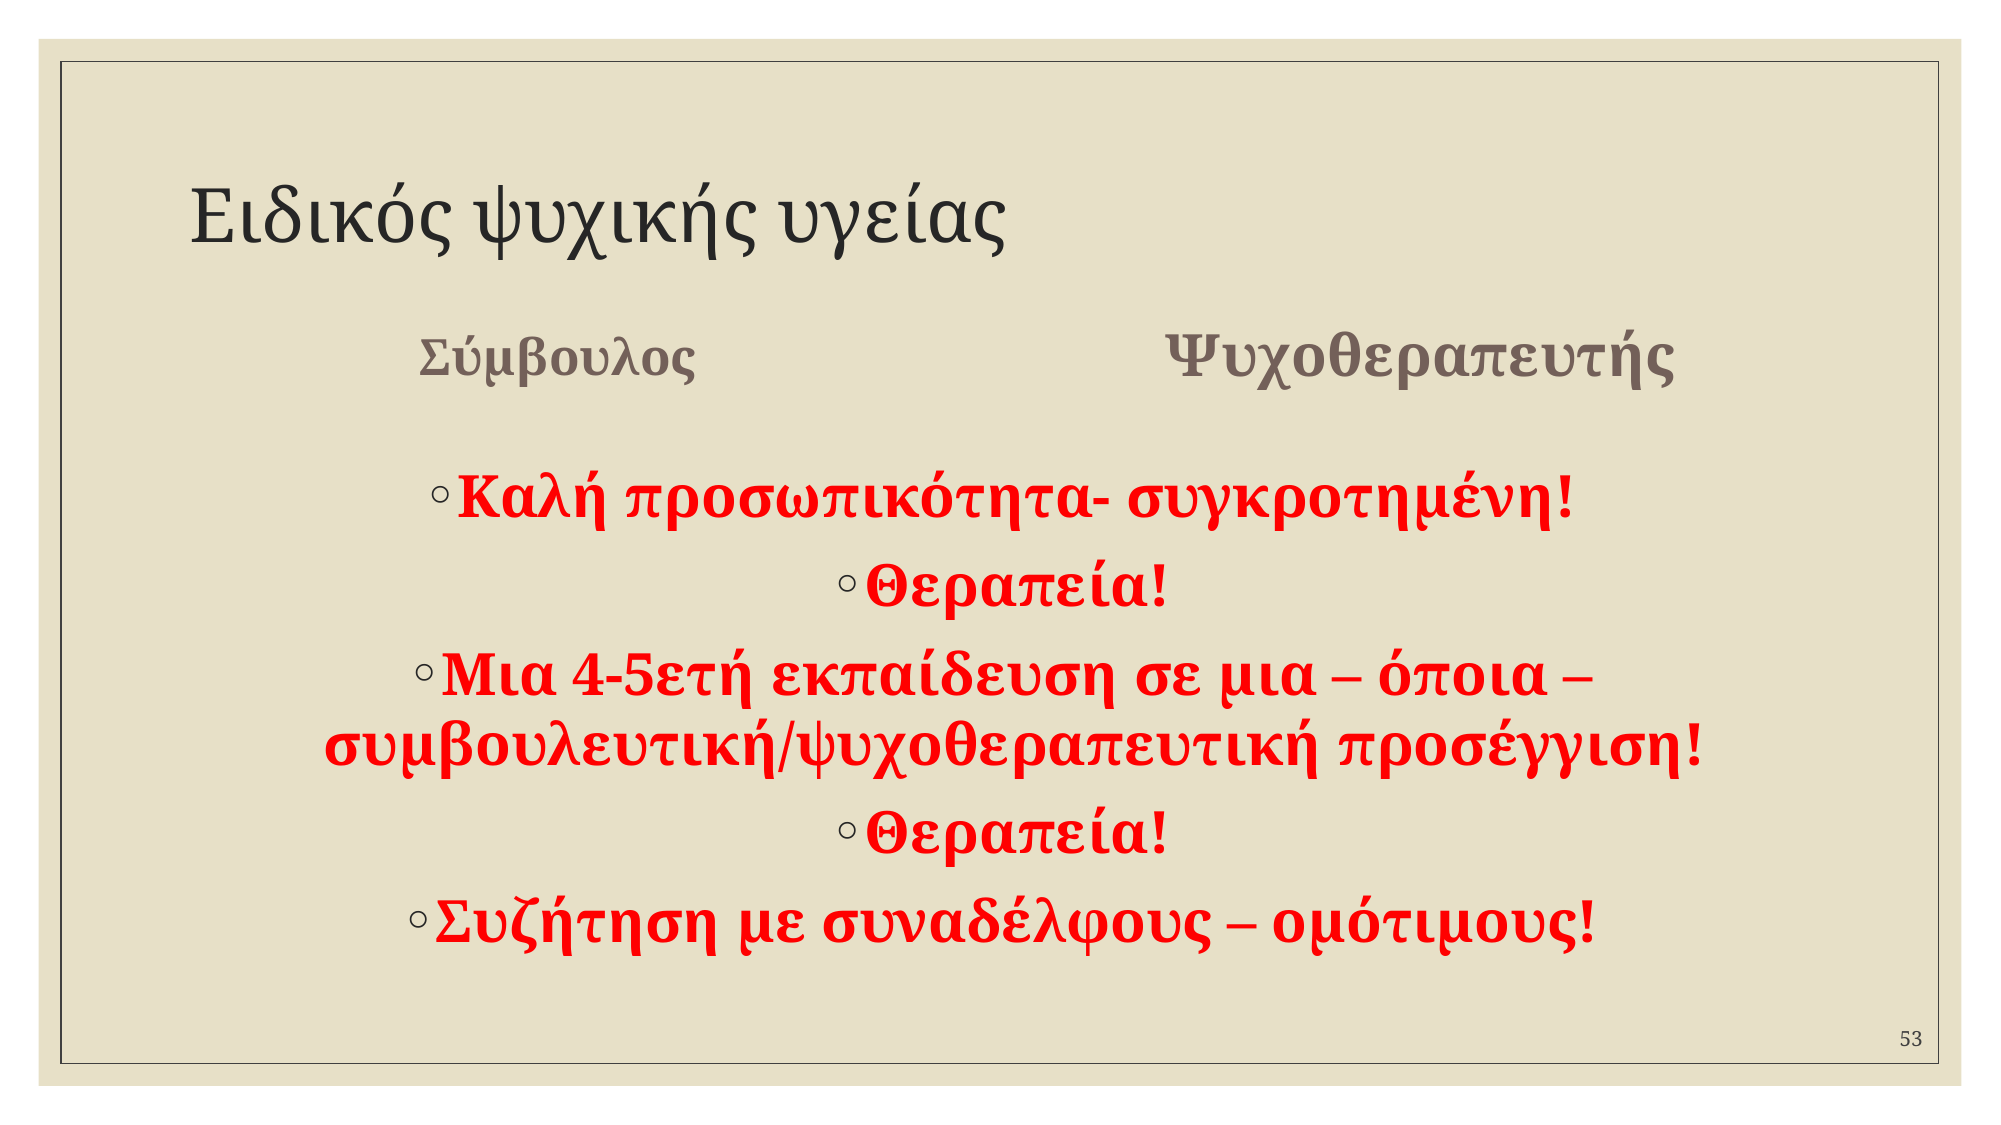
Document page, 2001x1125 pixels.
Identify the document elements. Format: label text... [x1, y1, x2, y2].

list Καλή προσωπικότητα- συγκροτημένη! Θεραπεία! Μια 4-5ετή εκπαίδευση σε μια – όποια – συμβουλευτική/ψυχοθεραπευτική προσέγγιση! Θεραπεία! Συζήτηση με συναδέλφους – ομότιμους! [175, 452, 1825, 1062]
slide_number 53 [1697, 1019, 1938, 1062]
title Ειδικός ψυχικής υγείας [174, 105, 1825, 331]
list Σύμβουλος [174, 302, 955, 408]
list Ψυχοθεραπευτής [1037, 300, 1818, 406]
